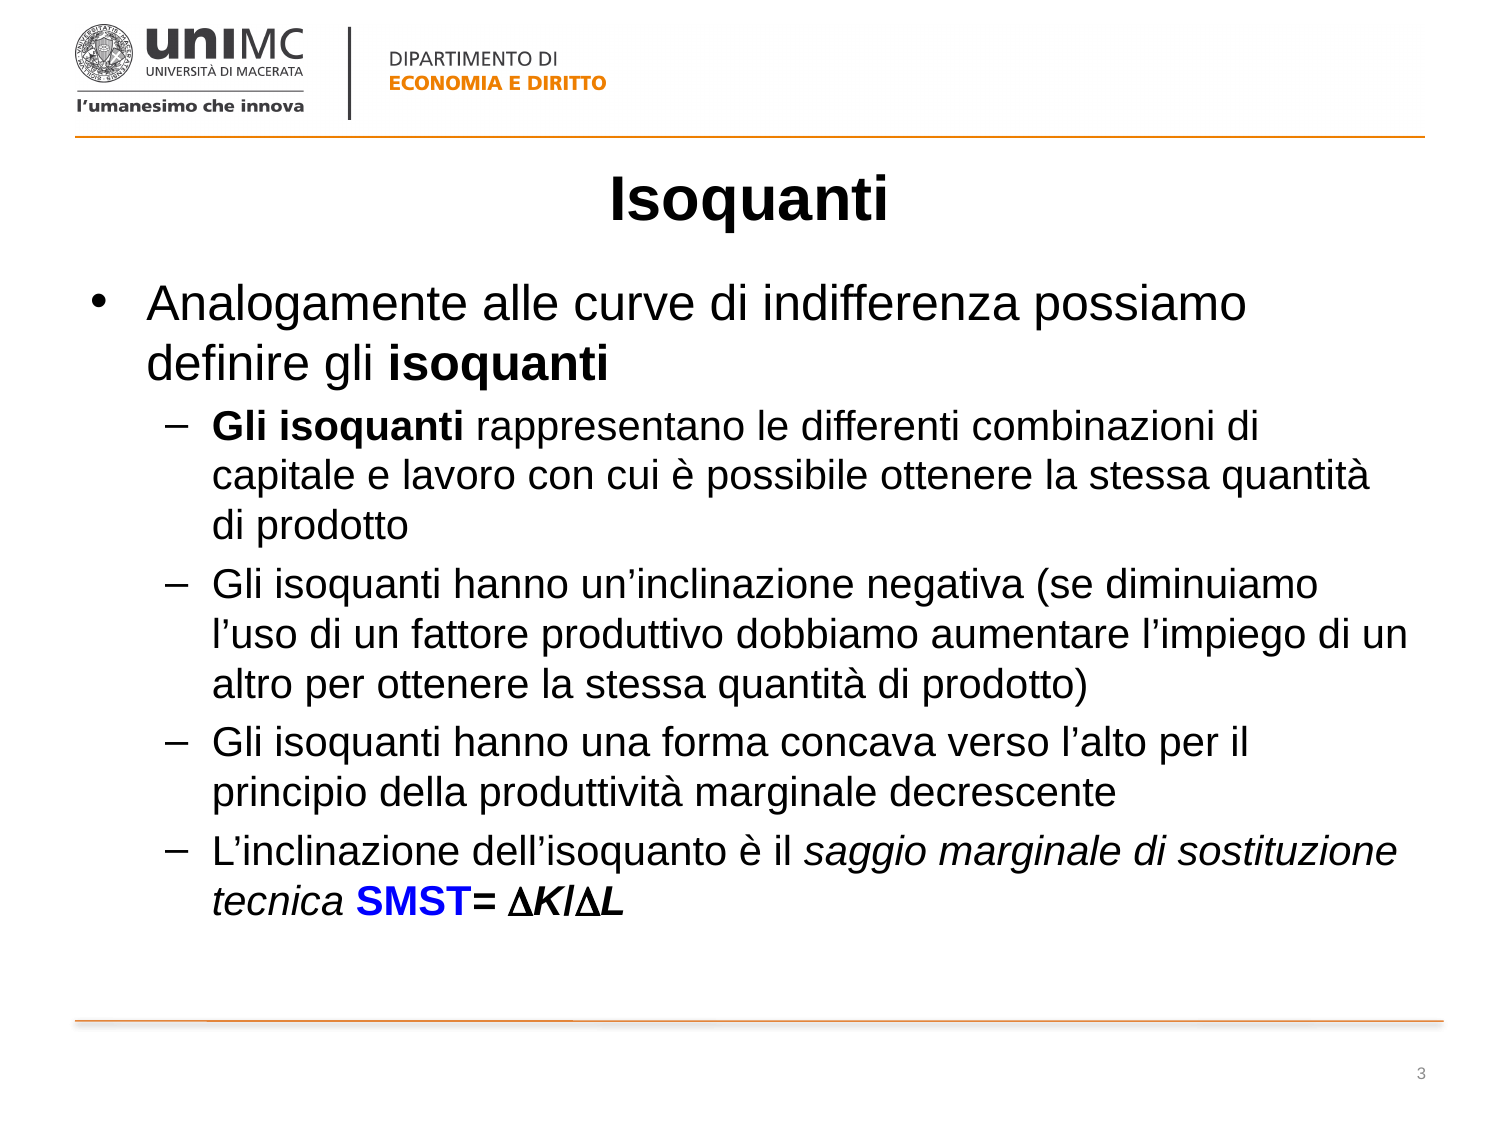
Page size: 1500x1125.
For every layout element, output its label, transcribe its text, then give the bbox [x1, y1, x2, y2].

picture [75, 24, 1425, 138]
list Analogamente alle curve di indifferenza possiamo definire gli isoquanti Gli isoquanti rappresentano le differenti combinazioni di capitale e lavoro con cui è possibile ottenere la stessa quantità di prodotto Gli isoquanti hanno un’inclinazione negativa (se diminuiamo l’uso di un fattore produttivo dobbiamo aumentare l’impiego di un altro per ottenere la stessa quantità di prodotto) Gli isoquanti hanno una forma concava verso l’alto per il principio della produttività marginale decrescente L’inclinazione dell’isoquanto è il saggio marginale di sostituzione tecnica SMST= DK/DL [75, 262, 1425, 1005]
slide_number 3 [1091, 1042, 1442, 1103]
title Isoquanti [75, 149, 1425, 241]
